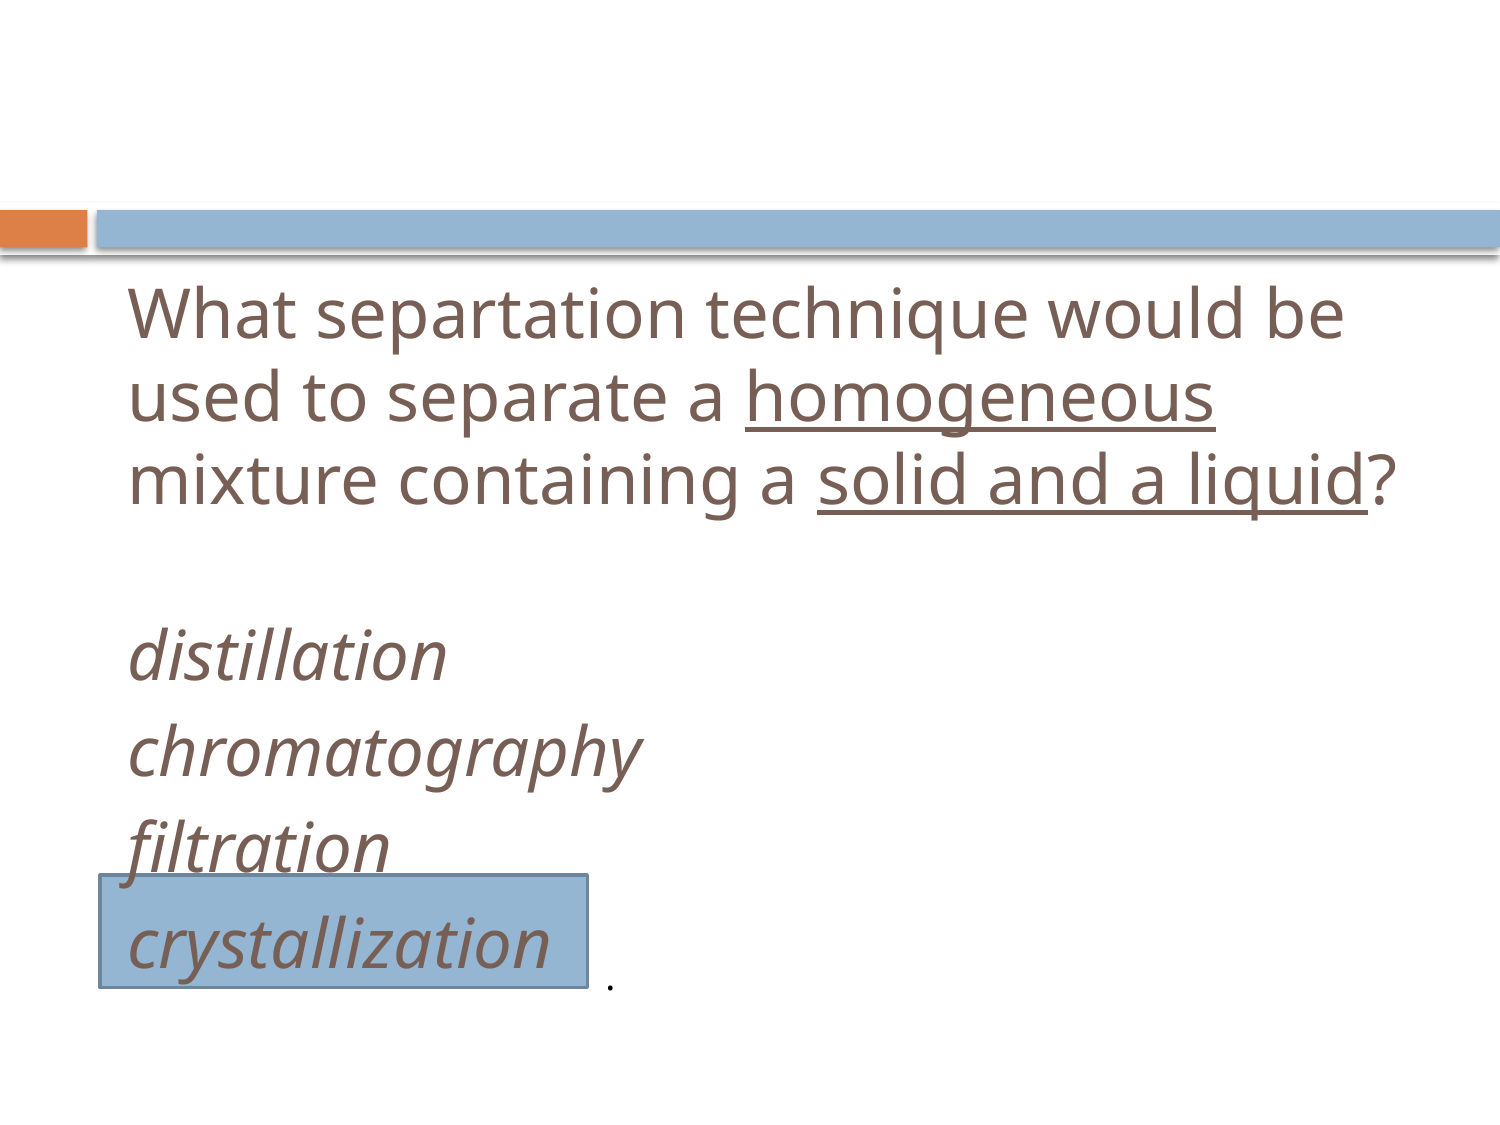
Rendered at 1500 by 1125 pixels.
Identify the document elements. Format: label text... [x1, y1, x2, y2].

list What separtation technique would be used to separate a homogeneous mixture containing a solid and a liquid? distillation chromatography filtration crystallization [112, 262, 1450, 1000]
text_box [98, 873, 112, 989]
